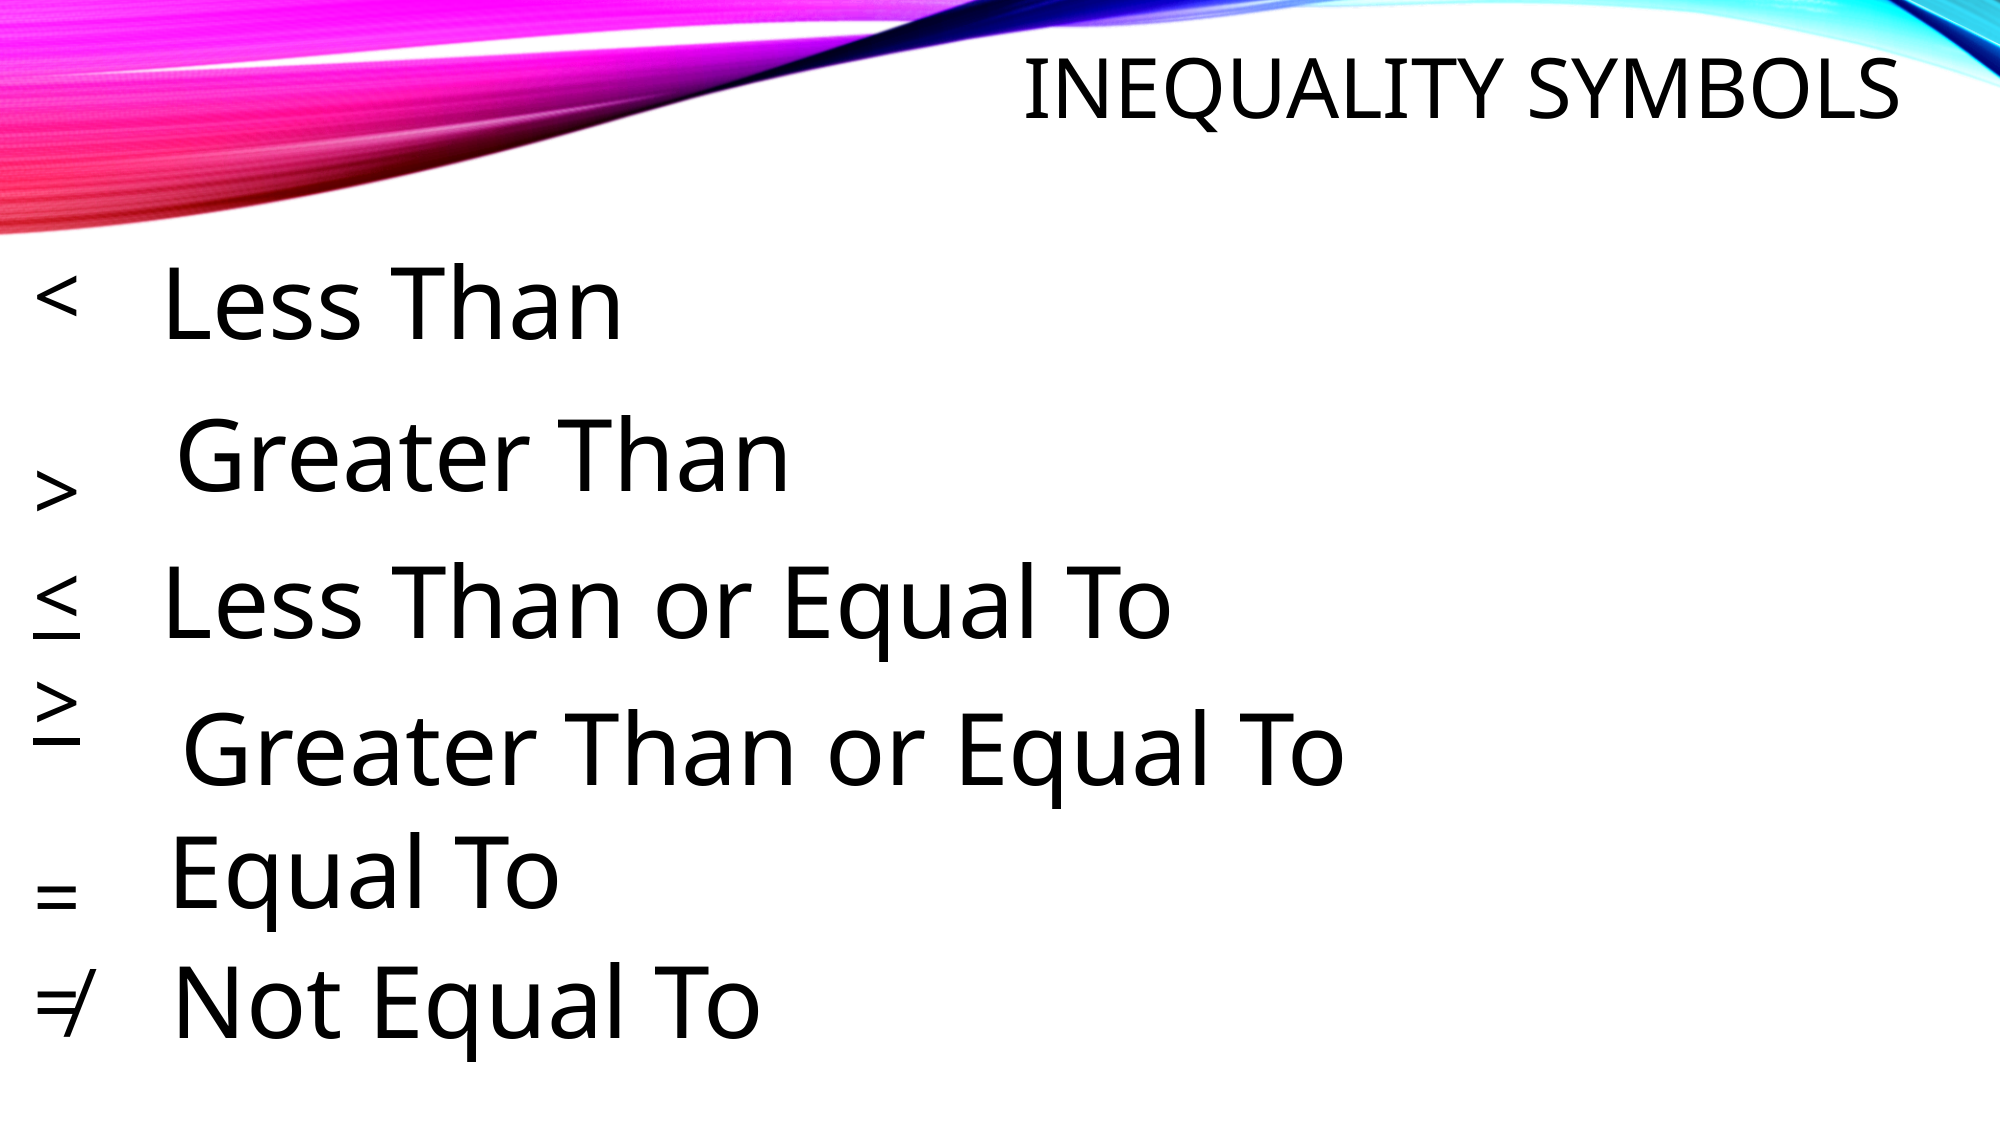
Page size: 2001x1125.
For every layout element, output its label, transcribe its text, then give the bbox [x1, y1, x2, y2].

picture [1918, 0, 2000, 45]
text_box Greater Than [159, 383, 809, 519]
text_box Less Than or Equal To [146, 531, 1192, 667]
list < > < > = ≠ [18, 247, 273, 1120]
text_box Not Equal To [155, 931, 779, 1067]
text_box Less Than [145, 231, 772, 367]
picture [0, 0, 2000, 237]
text_box Equal To [153, 801, 579, 937]
text_box Greater Than or Equal To [166, 677, 1365, 813]
title Inequality Symbols [505, 0, 1918, 199]
picture [1918, 9, 2000, 75]
